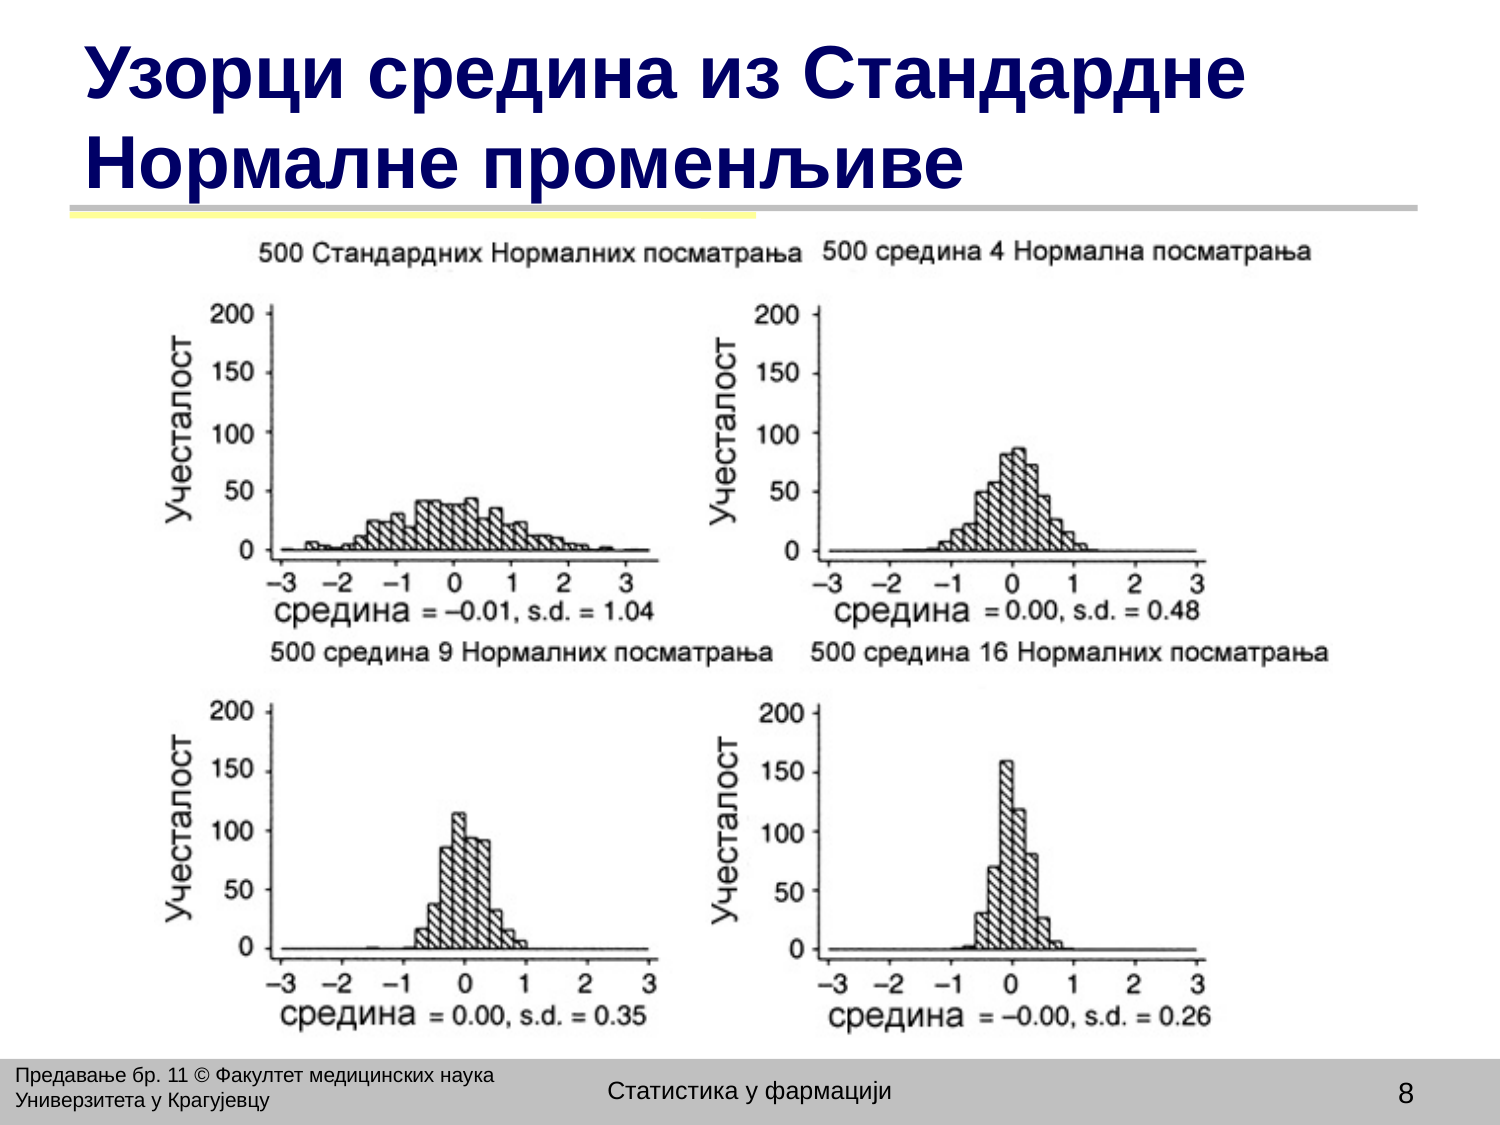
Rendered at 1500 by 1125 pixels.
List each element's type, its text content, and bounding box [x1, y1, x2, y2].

picture [154, 231, 1334, 1044]
slide_number 8 [1079, 1066, 1430, 1125]
slide_number Предавање бр. 11 © Факултет медицинских наука Универзитета у Крагујевцу [0, 1053, 622, 1108]
footer Статистика у фармацији [512, 1066, 988, 1125]
title Узорци средина из Стандардне Нормалне променљиве [69, 19, 1426, 208]
